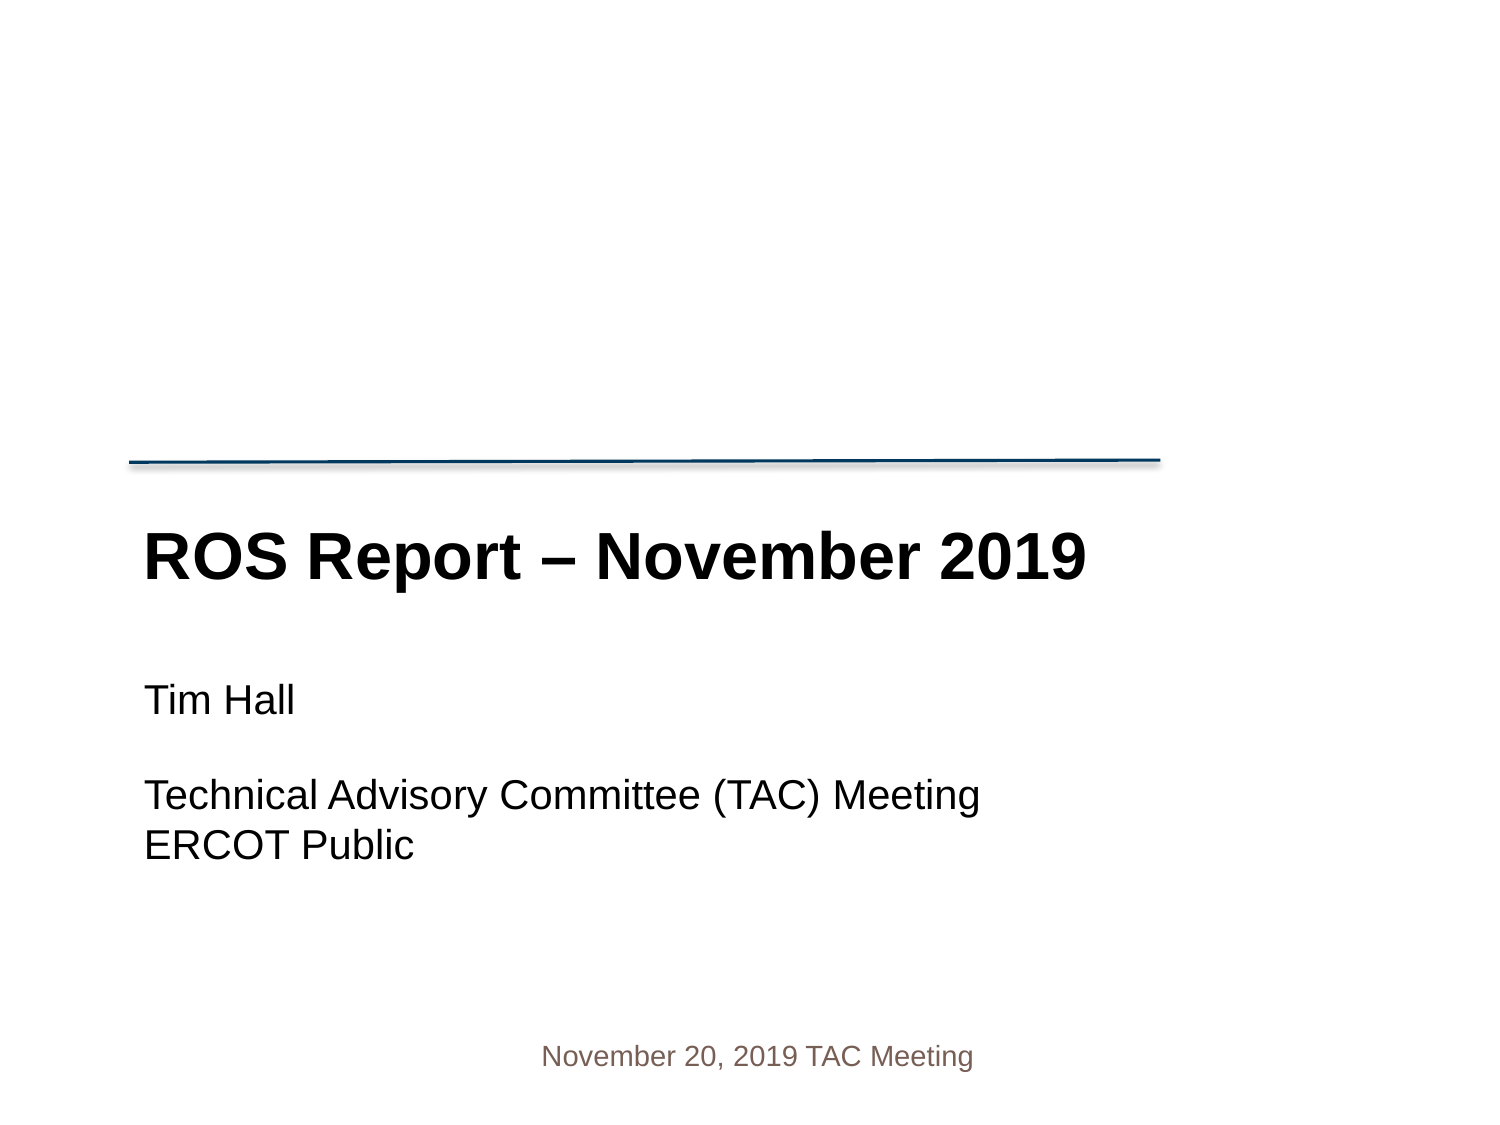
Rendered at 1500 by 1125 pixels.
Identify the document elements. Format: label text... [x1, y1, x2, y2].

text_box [128, 459, 1367, 890]
footer November 20, 2019 TAC Meeting [99, 1025, 990, 1085]
